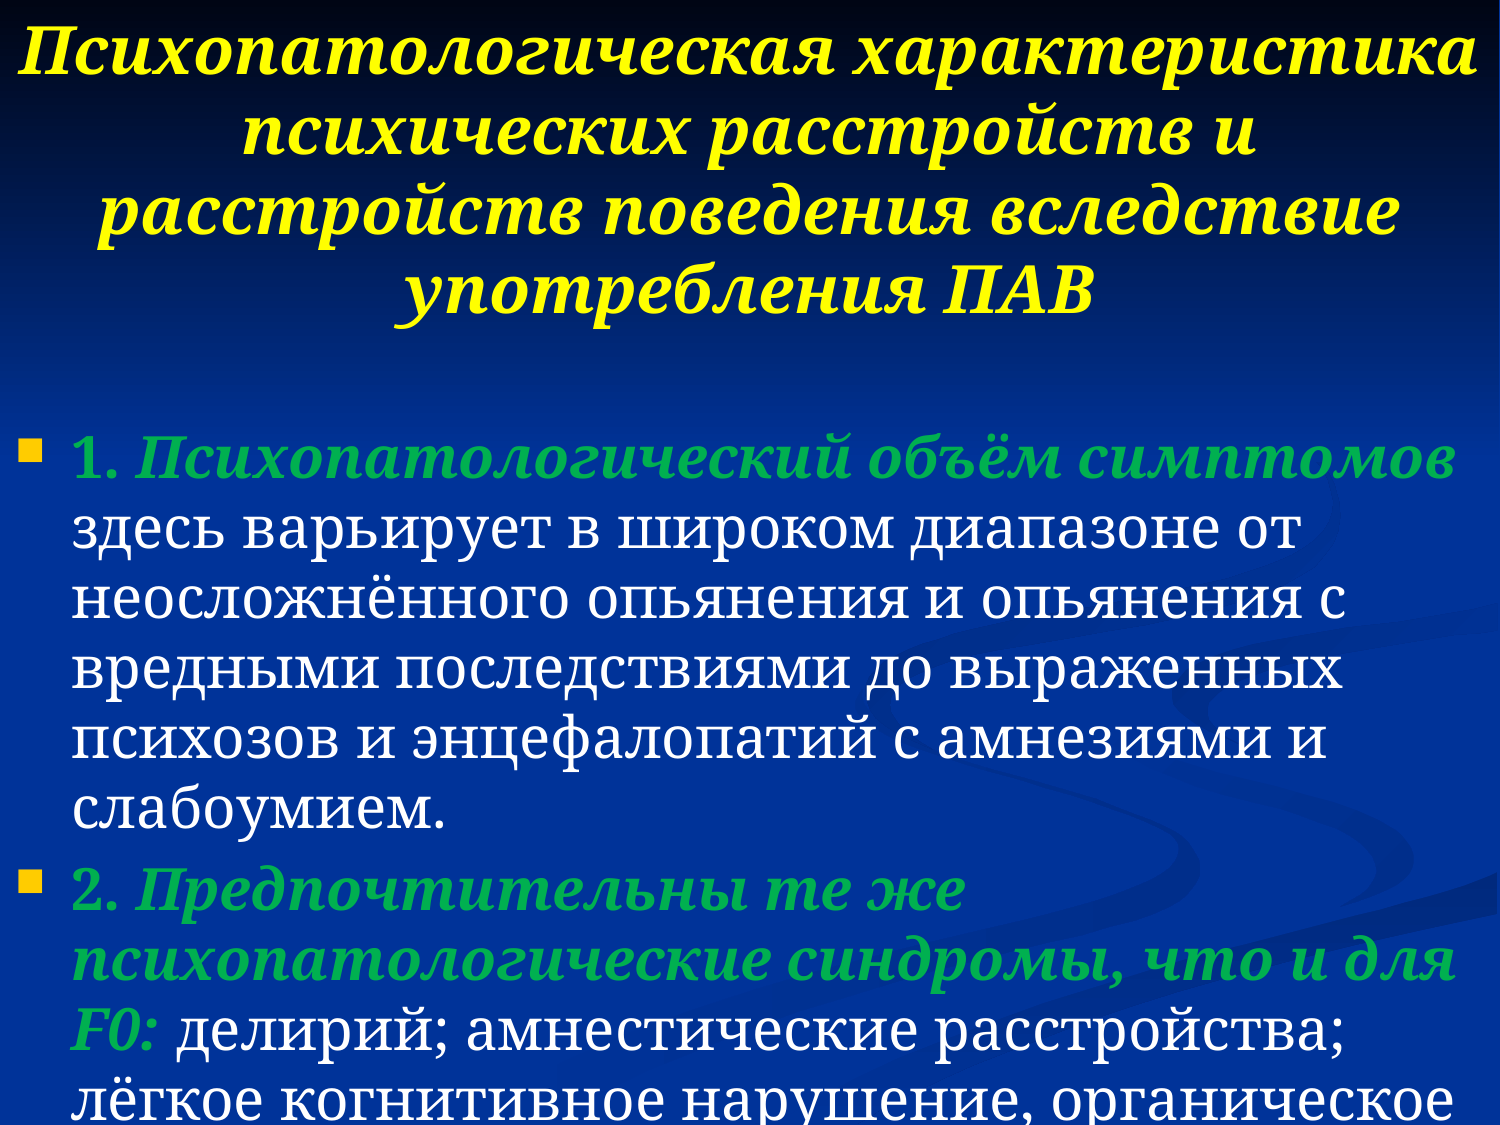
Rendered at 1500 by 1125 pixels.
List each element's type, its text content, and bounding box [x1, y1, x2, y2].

list Психопатологическая характеристика психических расстройств и расстройств поведения вследствие употребления ПАВ 1. Психопатологический объём симптомов здесь варьирует в широком диапазоне от неосложнённого опьянения и опьянения с вредными последствиями до выраженных психозов и энцефалопатий с амнезиями и слабоумием. 2. Предпочтительны те же психопатологические синдромы, что и для F0: делирий; амнестические расстройства; лёгкое когнитивное нарушение, органическое снижение личности с возможной психопатизацией; деменция. [0, 0, 1500, 1095]
